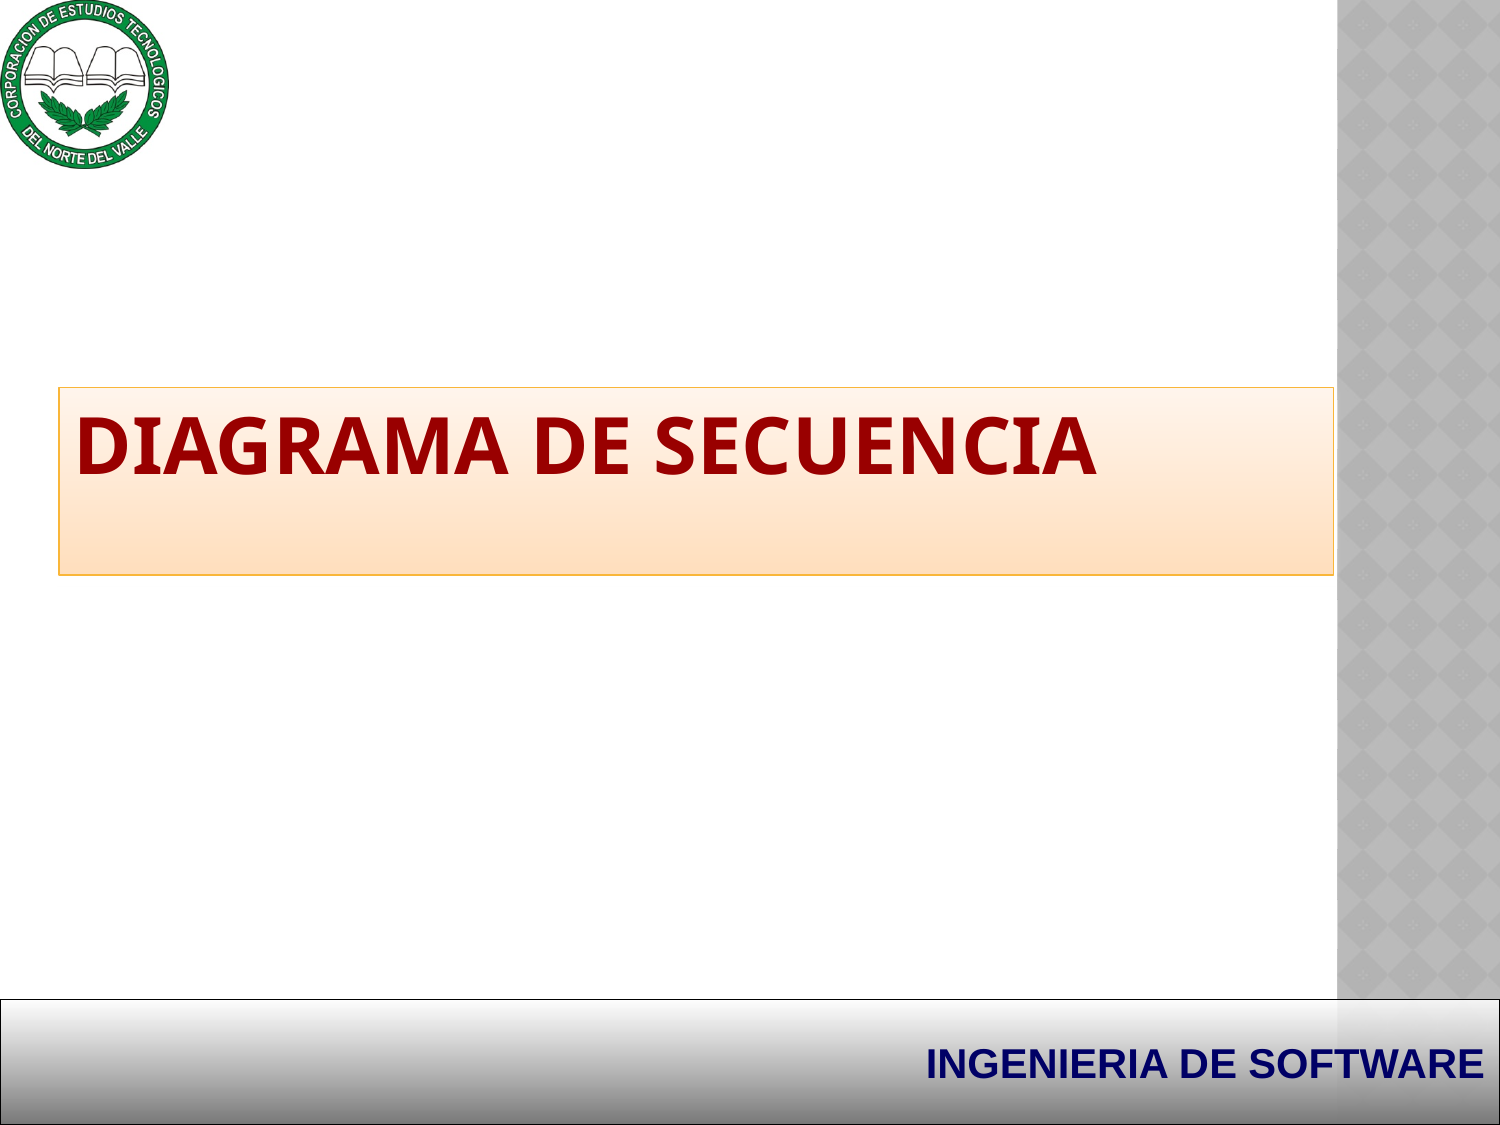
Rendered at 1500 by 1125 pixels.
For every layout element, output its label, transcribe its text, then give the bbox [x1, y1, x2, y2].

picture [0, 0, 169, 169]
title Diagrama de Secuencia [58, 387, 1334, 576]
